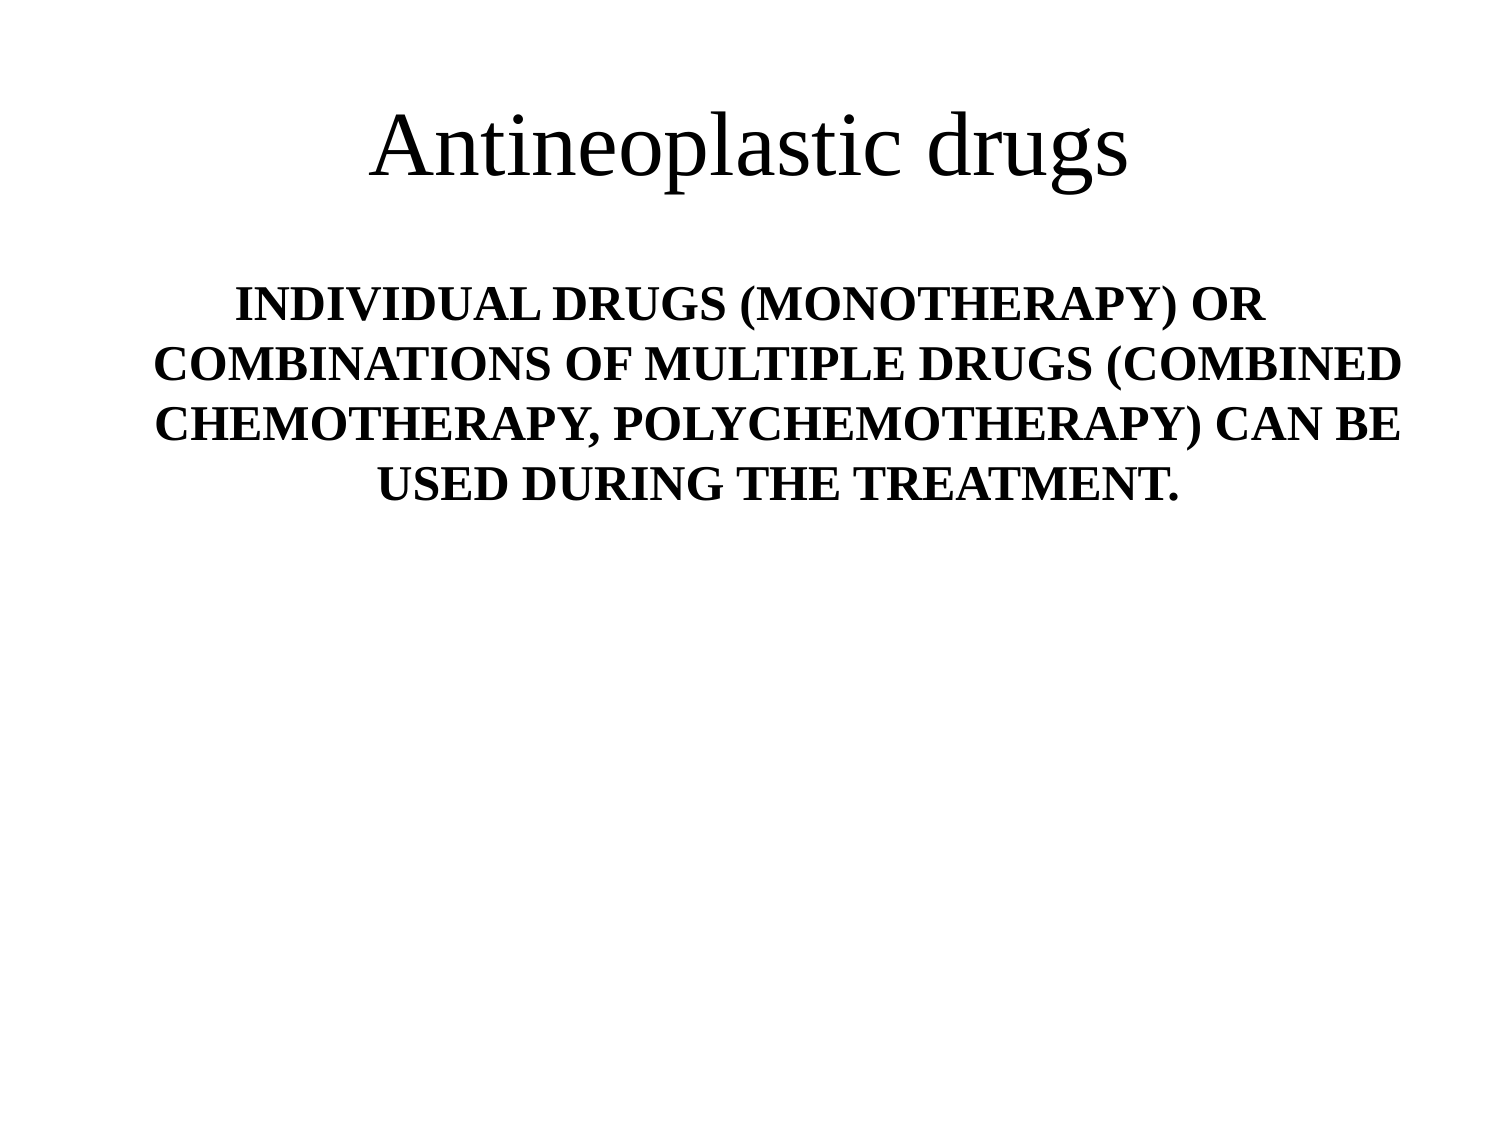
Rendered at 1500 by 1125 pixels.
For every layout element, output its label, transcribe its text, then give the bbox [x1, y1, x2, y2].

list INDIVIDUAL DRUGS (MONOTHERAPY) OR COMBINATIONS OF MULTIPLE DRUGS (COMBINED CHEMOTHERAPY, POLYCHEMOTHERAPY) CAN BE USED DURING THE TREATMENT. [75, 262, 1425, 1005]
title Antineoplastic drugs [75, 45, 1425, 233]
